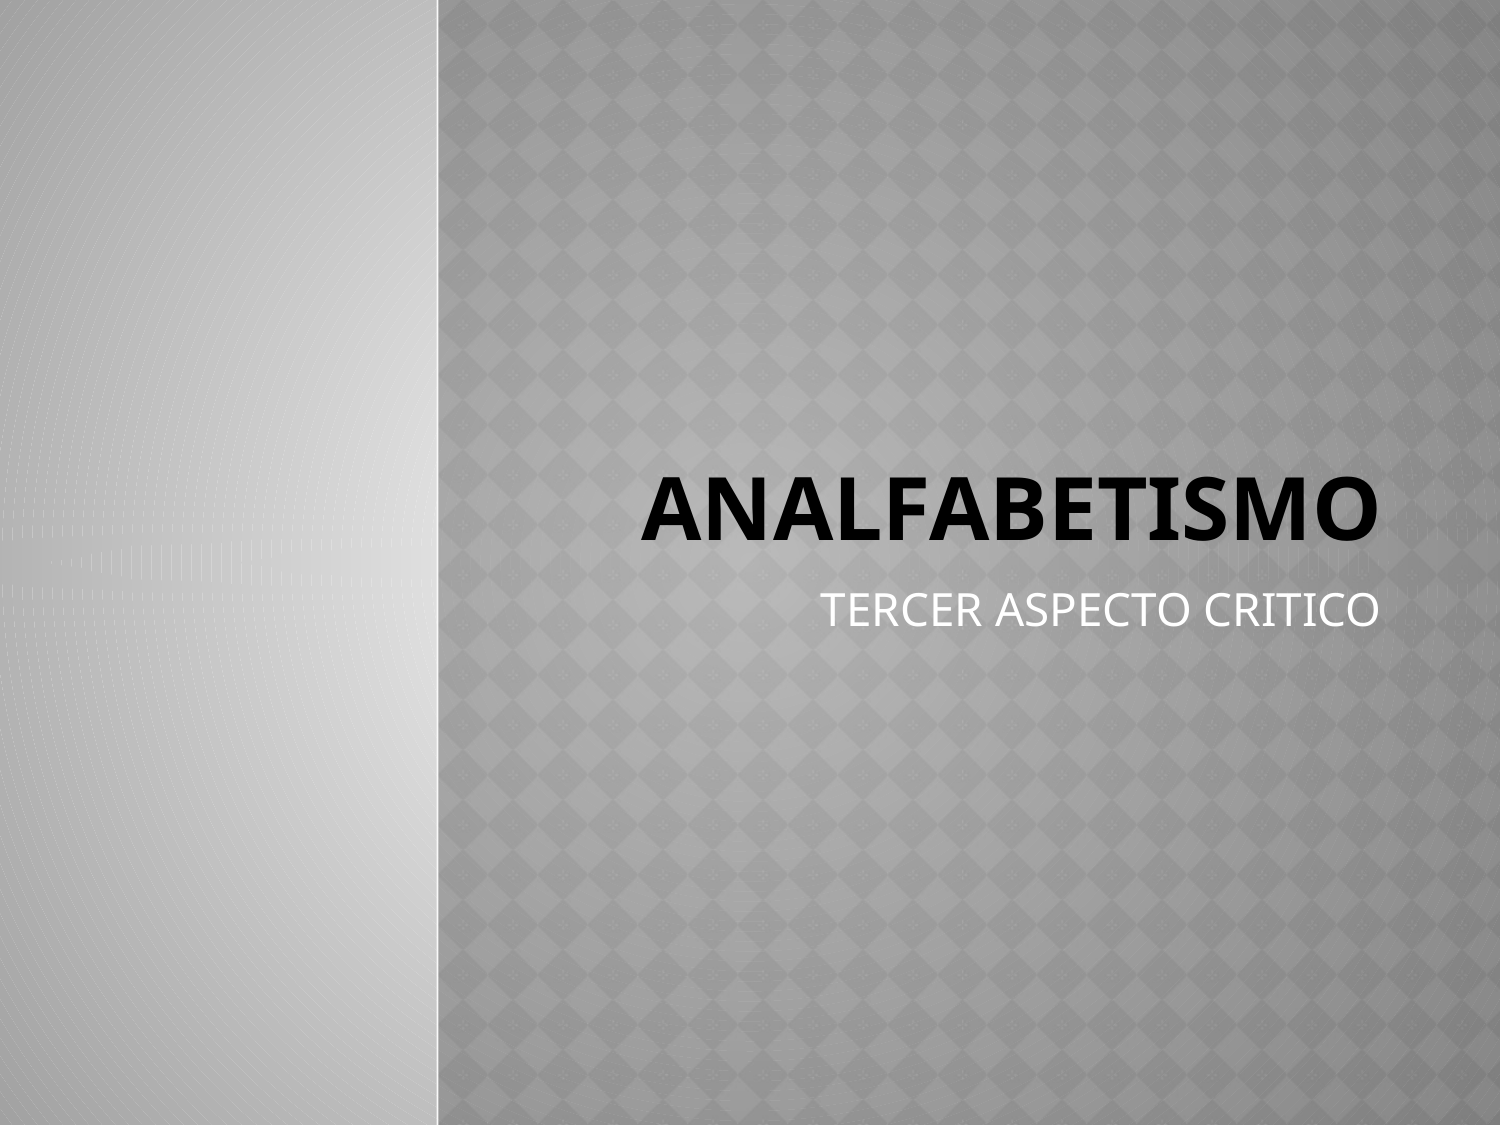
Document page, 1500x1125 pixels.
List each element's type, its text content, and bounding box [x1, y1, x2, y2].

title ANALFABETISMO [552, 87, 1390, 558]
subtitle TERCER ASPECTO CRITICO [550, 580, 1390, 762]
